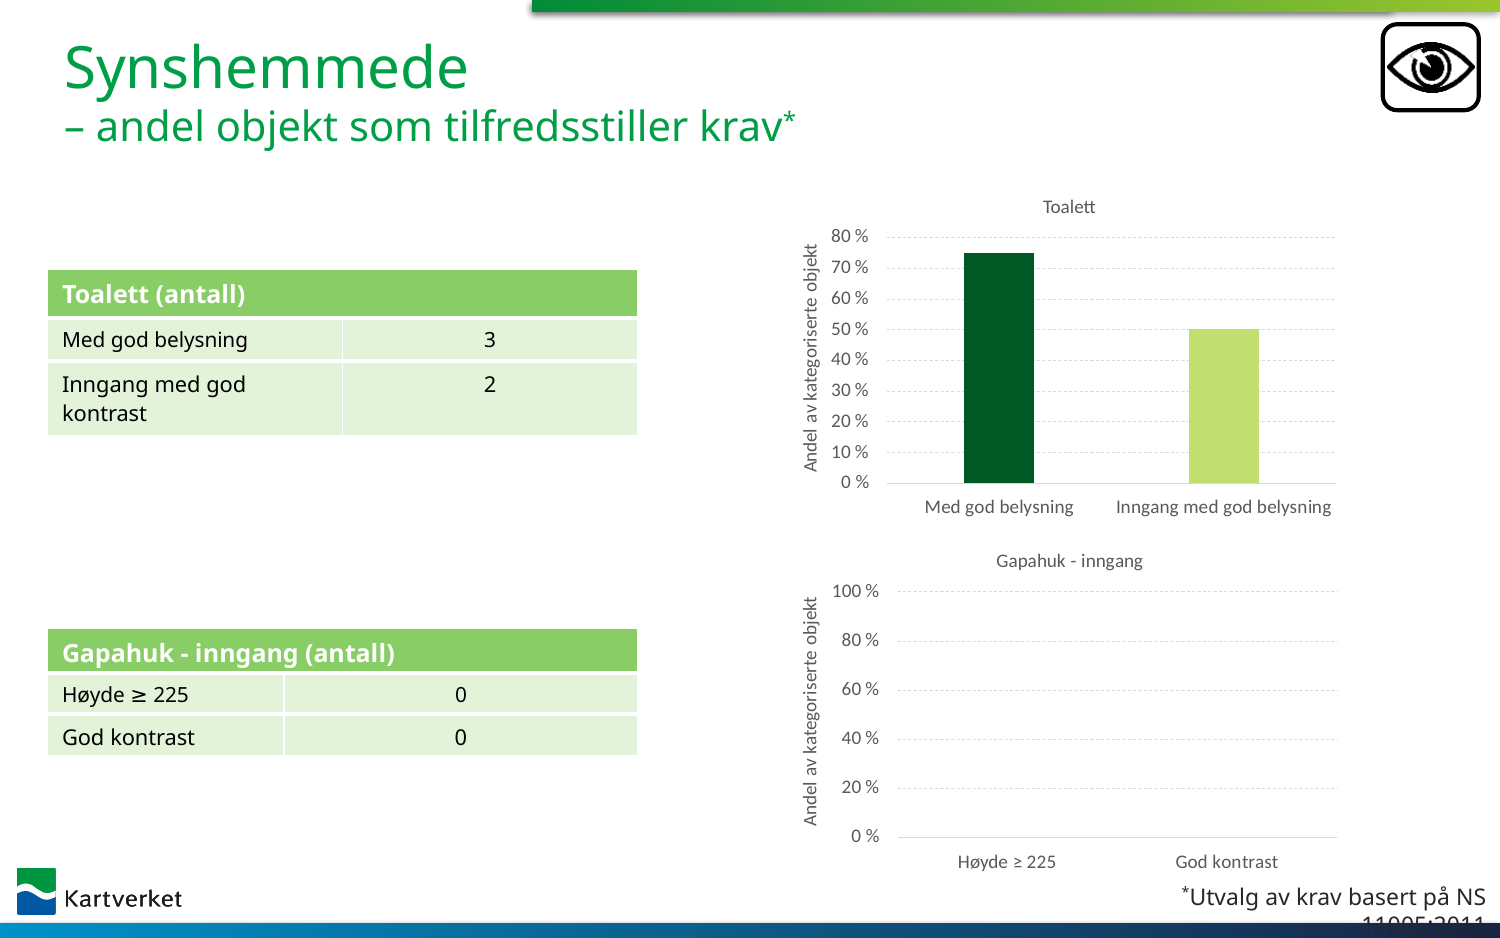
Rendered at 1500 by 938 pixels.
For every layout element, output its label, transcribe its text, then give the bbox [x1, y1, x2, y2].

table_cell God kontrast [48, 716, 283, 755]
picture [791, 541, 1348, 880]
text_box *Utvalg av krav basert på NS 11005:2011 [1068, 873, 1500, 938]
table_cell Høyde ≥ 225 [48, 675, 283, 712]
table_cell Med god belysning [48, 320, 342, 359]
table_cell 0 [285, 675, 637, 712]
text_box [1382, 24, 1480, 111]
table_cell 3 [343, 320, 637, 359]
table_header Gapahuk - inngang (antall) [48, 629, 637, 671]
picture [791, 187, 1347, 526]
table_cell 2 [343, 363, 637, 435]
table_cell Inngang med god kontrast [48, 363, 342, 435]
table_cell 0 [285, 716, 637, 755]
text_box Synshemmede – andel objekt som tilfredsstiller krav* [49, 24, 1431, 158]
table_header Toalett (antall) [48, 270, 637, 316]
